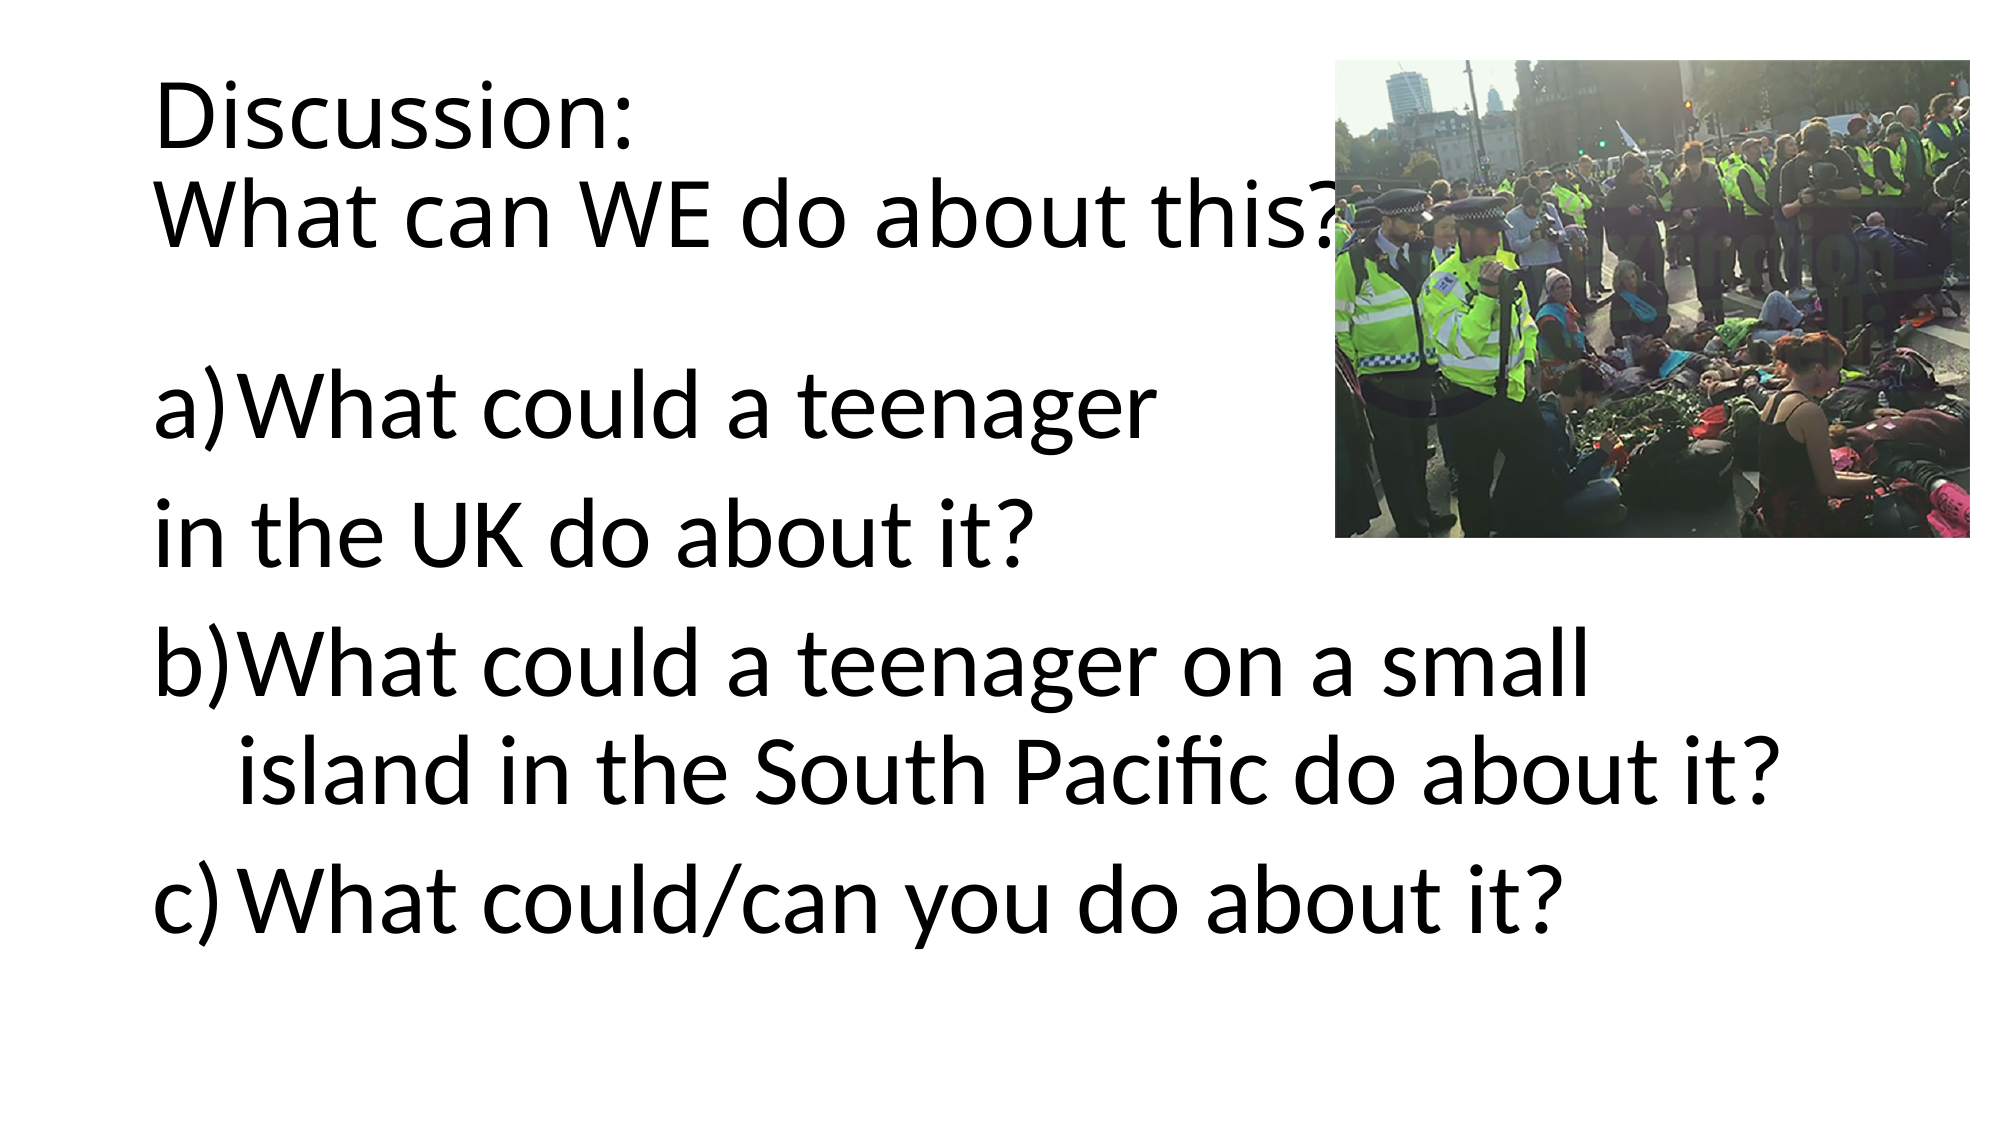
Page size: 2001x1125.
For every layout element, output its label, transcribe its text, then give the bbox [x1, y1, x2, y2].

list What could a teenager in the UK do about it? What could a teenager on a small island in the South Pacific do about it? What could/can you do about it? [137, 345, 1863, 1014]
picture [1334, 60, 1970, 538]
title Discussion: What can WE do about this? [137, 59, 1863, 278]
